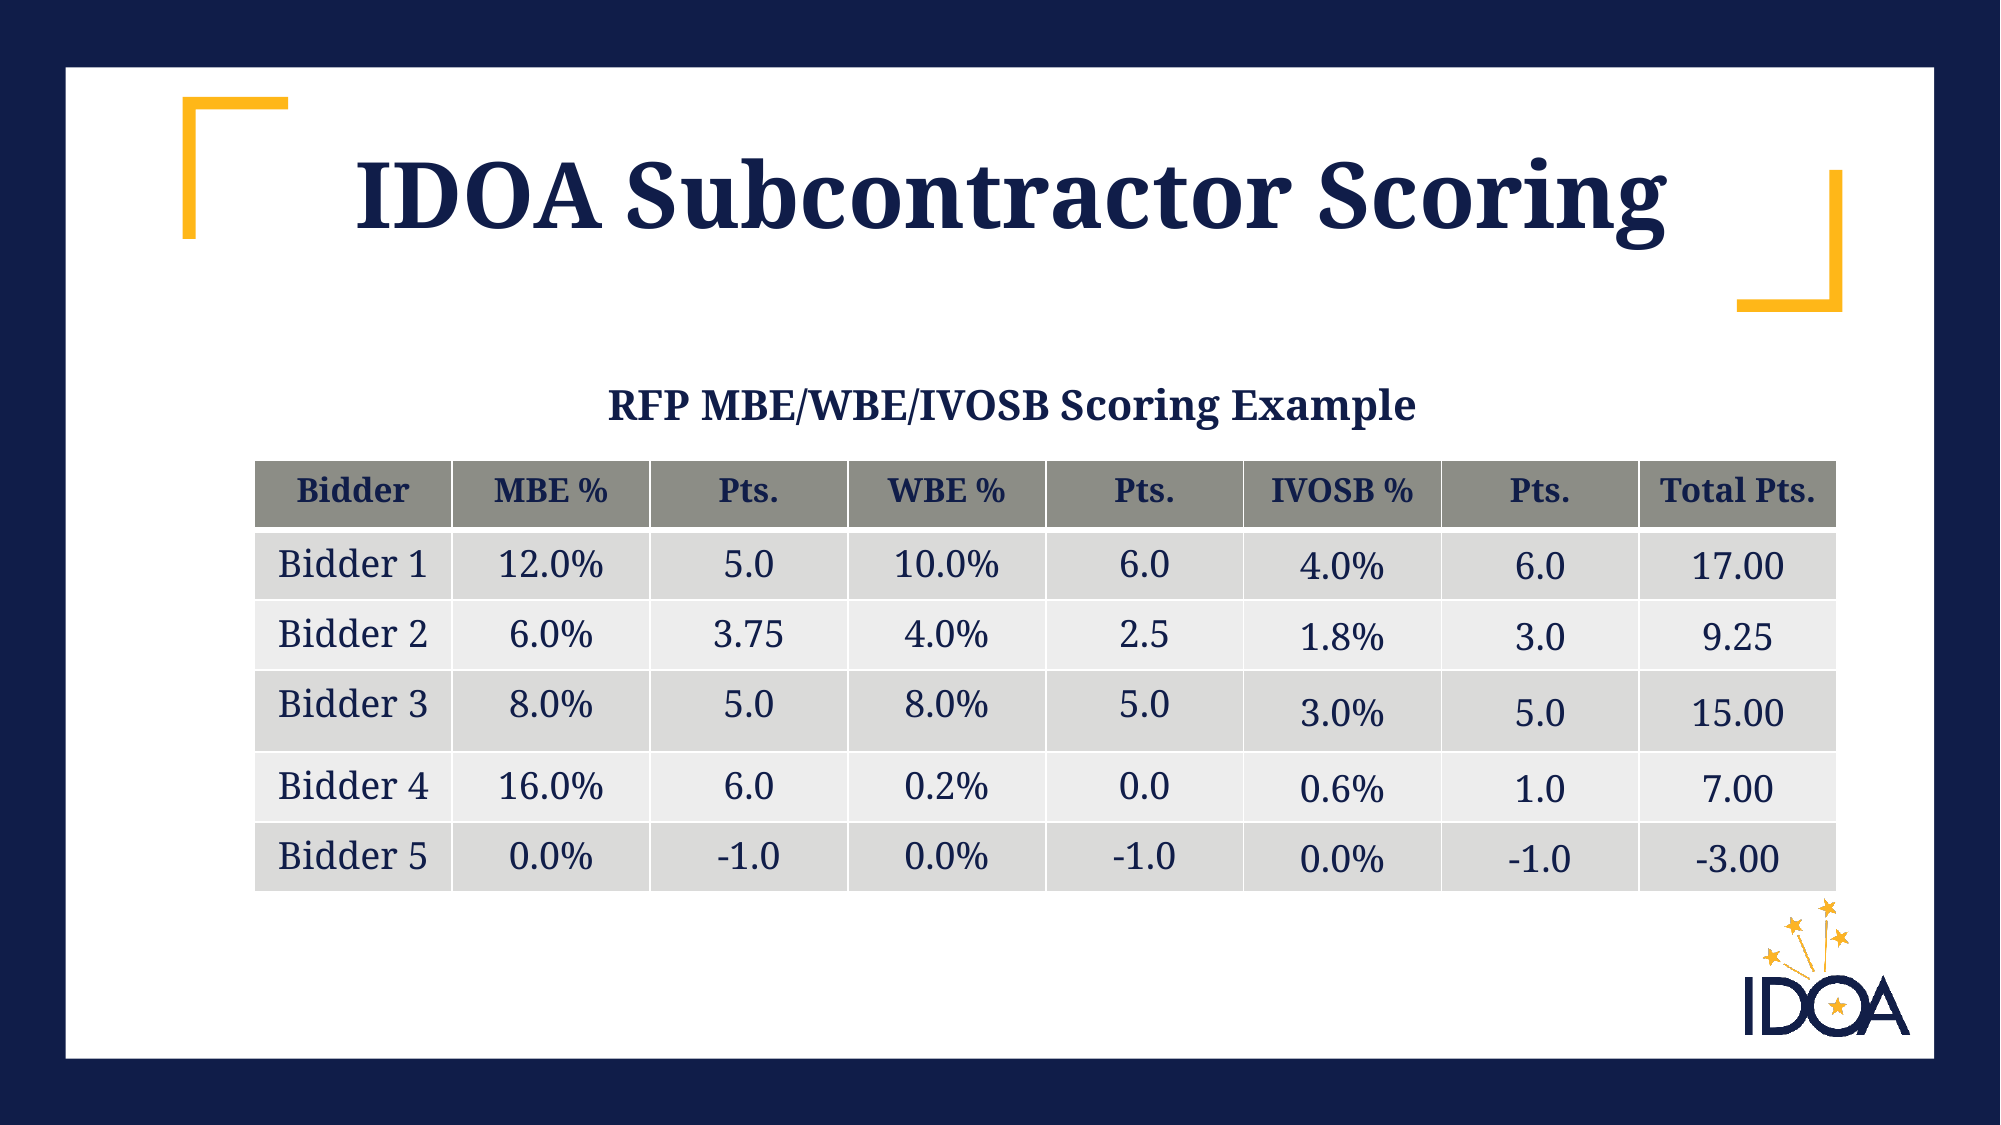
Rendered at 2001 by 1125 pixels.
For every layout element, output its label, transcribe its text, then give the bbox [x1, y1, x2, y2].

table_cell 0.6% [1244, 753, 1441, 821]
table_cell 0.2% [849, 753, 1045, 821]
table_cell 5.0 [651, 671, 847, 751]
table_cell 5.0 [1047, 671, 1243, 751]
table_cell -1.0 [1047, 823, 1243, 891]
table_header WBE % [849, 461, 1045, 527]
table_cell 1.0 [1442, 753, 1638, 821]
table_header Pts. [651, 461, 847, 527]
table_cell Bidder 4 [255, 753, 451, 821]
table_cell 4.0% [1244, 533, 1441, 599]
table_cell Bidder 5 [255, 823, 451, 891]
table_cell -3.00 [1640, 823, 1836, 891]
table_cell 8.0% [453, 671, 649, 751]
table_cell 6.0 [1442, 533, 1638, 599]
table_cell 0.0 [1047, 753, 1243, 821]
table_header IVOSB % [1244, 461, 1441, 527]
table_cell Bidder 1 [255, 533, 451, 599]
table_cell -1.0 [1442, 823, 1638, 891]
table_cell 7.00 [1640, 753, 1836, 821]
table_cell 3.0% [1244, 671, 1441, 751]
table_cell 2.5 [1047, 601, 1243, 669]
table_cell 15.00 [1640, 671, 1836, 751]
table_cell 0.0% [849, 823, 1045, 891]
table_cell 6.0 [1047, 533, 1243, 599]
table_cell 3.0 [1442, 601, 1638, 669]
table_cell 4.0% [849, 601, 1045, 669]
table_cell 16.0% [453, 753, 649, 821]
table_cell -1.0 [651, 823, 847, 891]
table_cell 9.25 [1640, 601, 1836, 669]
table_cell 6.0% [453, 601, 649, 669]
table_cell 10.0% [849, 533, 1045, 599]
table_cell 8.0% [849, 671, 1045, 751]
table_header Total Pts. [1640, 461, 1836, 527]
table_cell 0.0% [453, 823, 649, 891]
title IDOA Subcontractor Scoring [225, 142, 1800, 279]
table_cell 1.8% [1244, 601, 1441, 669]
table_cell 5.0 [651, 533, 847, 599]
table_cell 3.75 [651, 601, 847, 669]
table_cell 12.0% [453, 533, 649, 599]
table_cell 5.0 [1442, 671, 1638, 751]
table_cell 17.00 [1640, 533, 1836, 599]
table_header MBE % [453, 461, 649, 527]
table_header Pts. [1047, 461, 1243, 527]
table_cell 0.0% [1244, 823, 1441, 891]
table_cell Bidder 2 [255, 601, 451, 669]
picture [1702, 857, 1959, 1114]
table_cell Bidder 3 [255, 671, 451, 751]
list RFP MBE/WBE/IVOSB Scoring Example [225, 375, 1800, 460]
table_header Bidder [255, 461, 451, 527]
table_cell 6.0 [651, 753, 847, 821]
table_header Pts. [1442, 461, 1638, 527]
